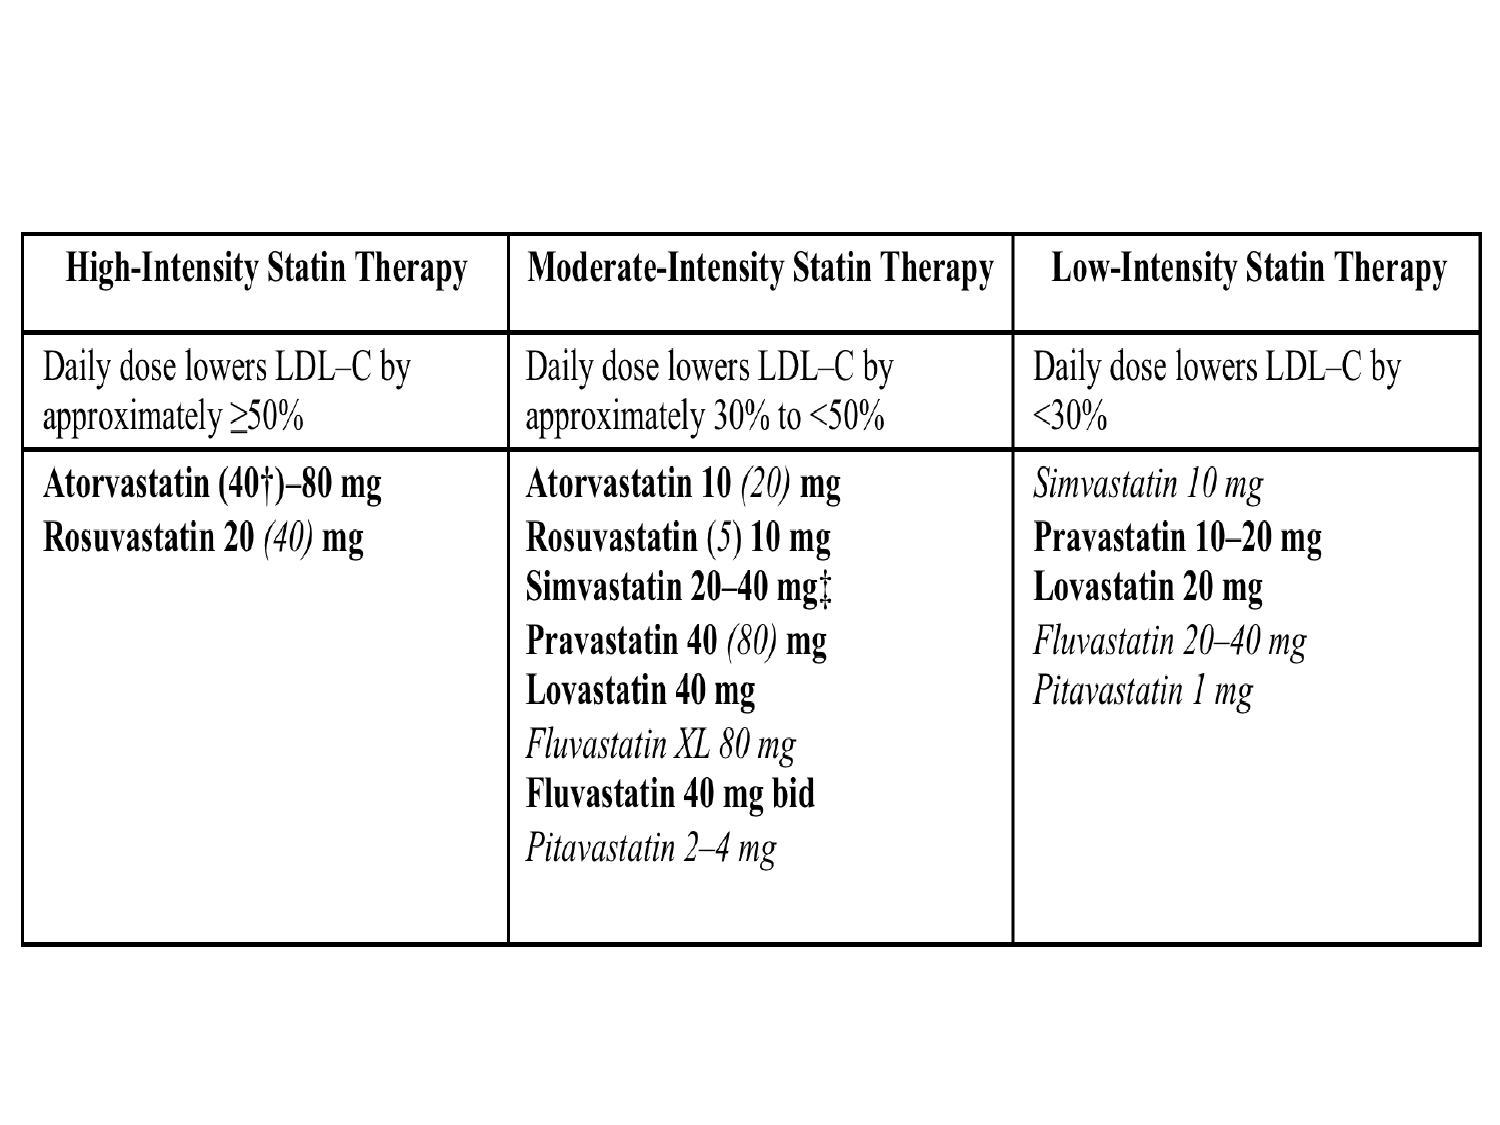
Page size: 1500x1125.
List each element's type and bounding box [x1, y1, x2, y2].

text_box [5, 232, 1500, 1002]
